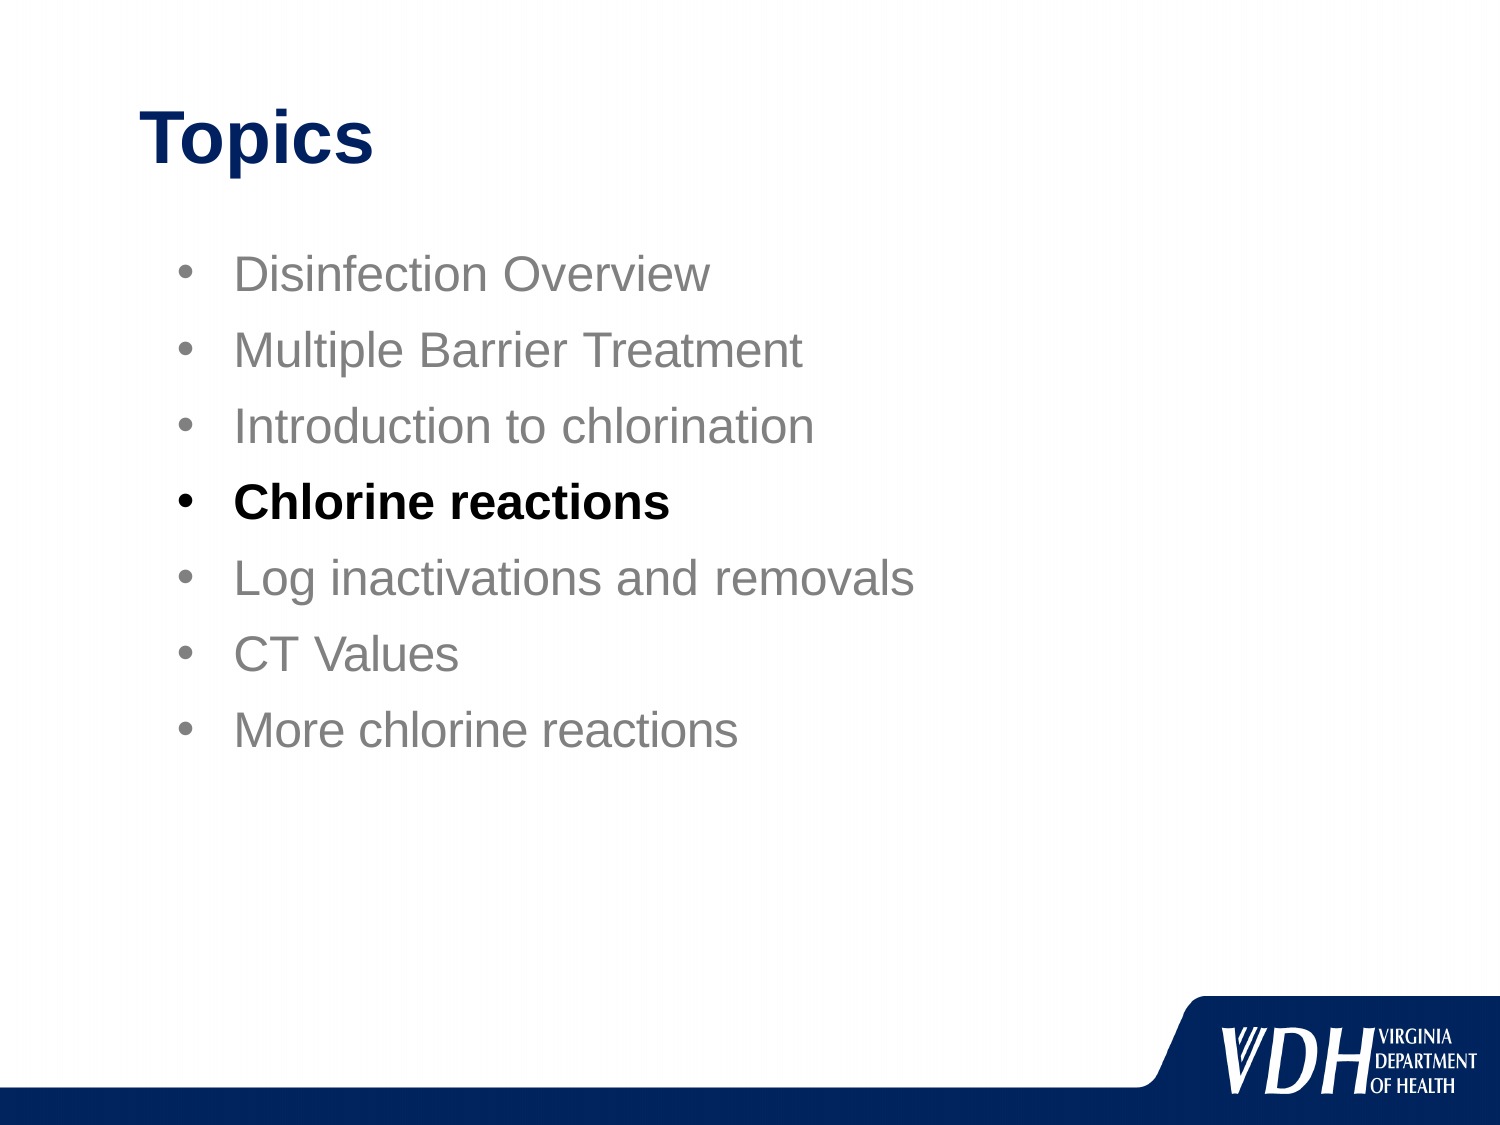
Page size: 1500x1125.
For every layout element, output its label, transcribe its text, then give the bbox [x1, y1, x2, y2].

title Topics [137, 37, 947, 228]
text_box Disinfection Overview Multiple Barrier Treatment Introduction to chlorination Chlorine reactions Log inactivations and removals CT Values More chlorine reactions [174, 223, 1163, 758]
picture [0, 0, 1500, 1125]
